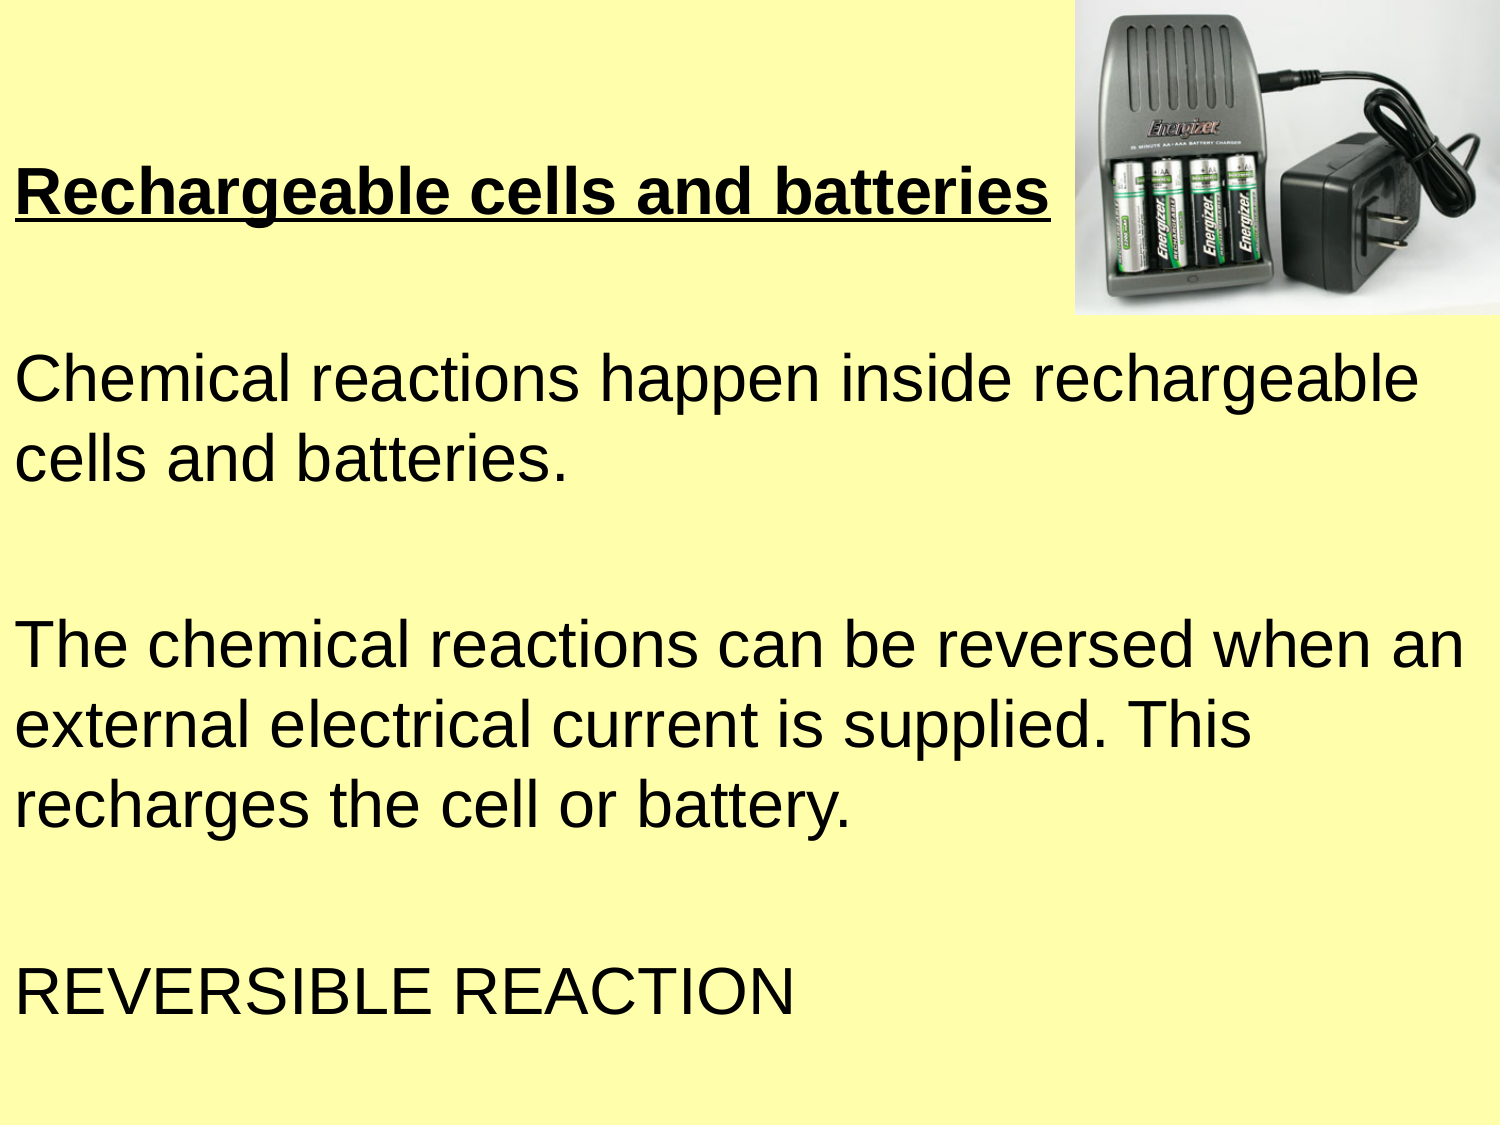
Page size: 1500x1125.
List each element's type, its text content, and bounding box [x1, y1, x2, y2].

text_box Rechargeable cells and batteries Chemical reactions happen inside rechargeable cells and batteries. The chemical reactions can be reversed when an external electrical current is supplied. This recharges the cell or battery. REVERSIBLE REACTION [0, 140, 1500, 972]
picture [1074, 0, 1500, 315]
